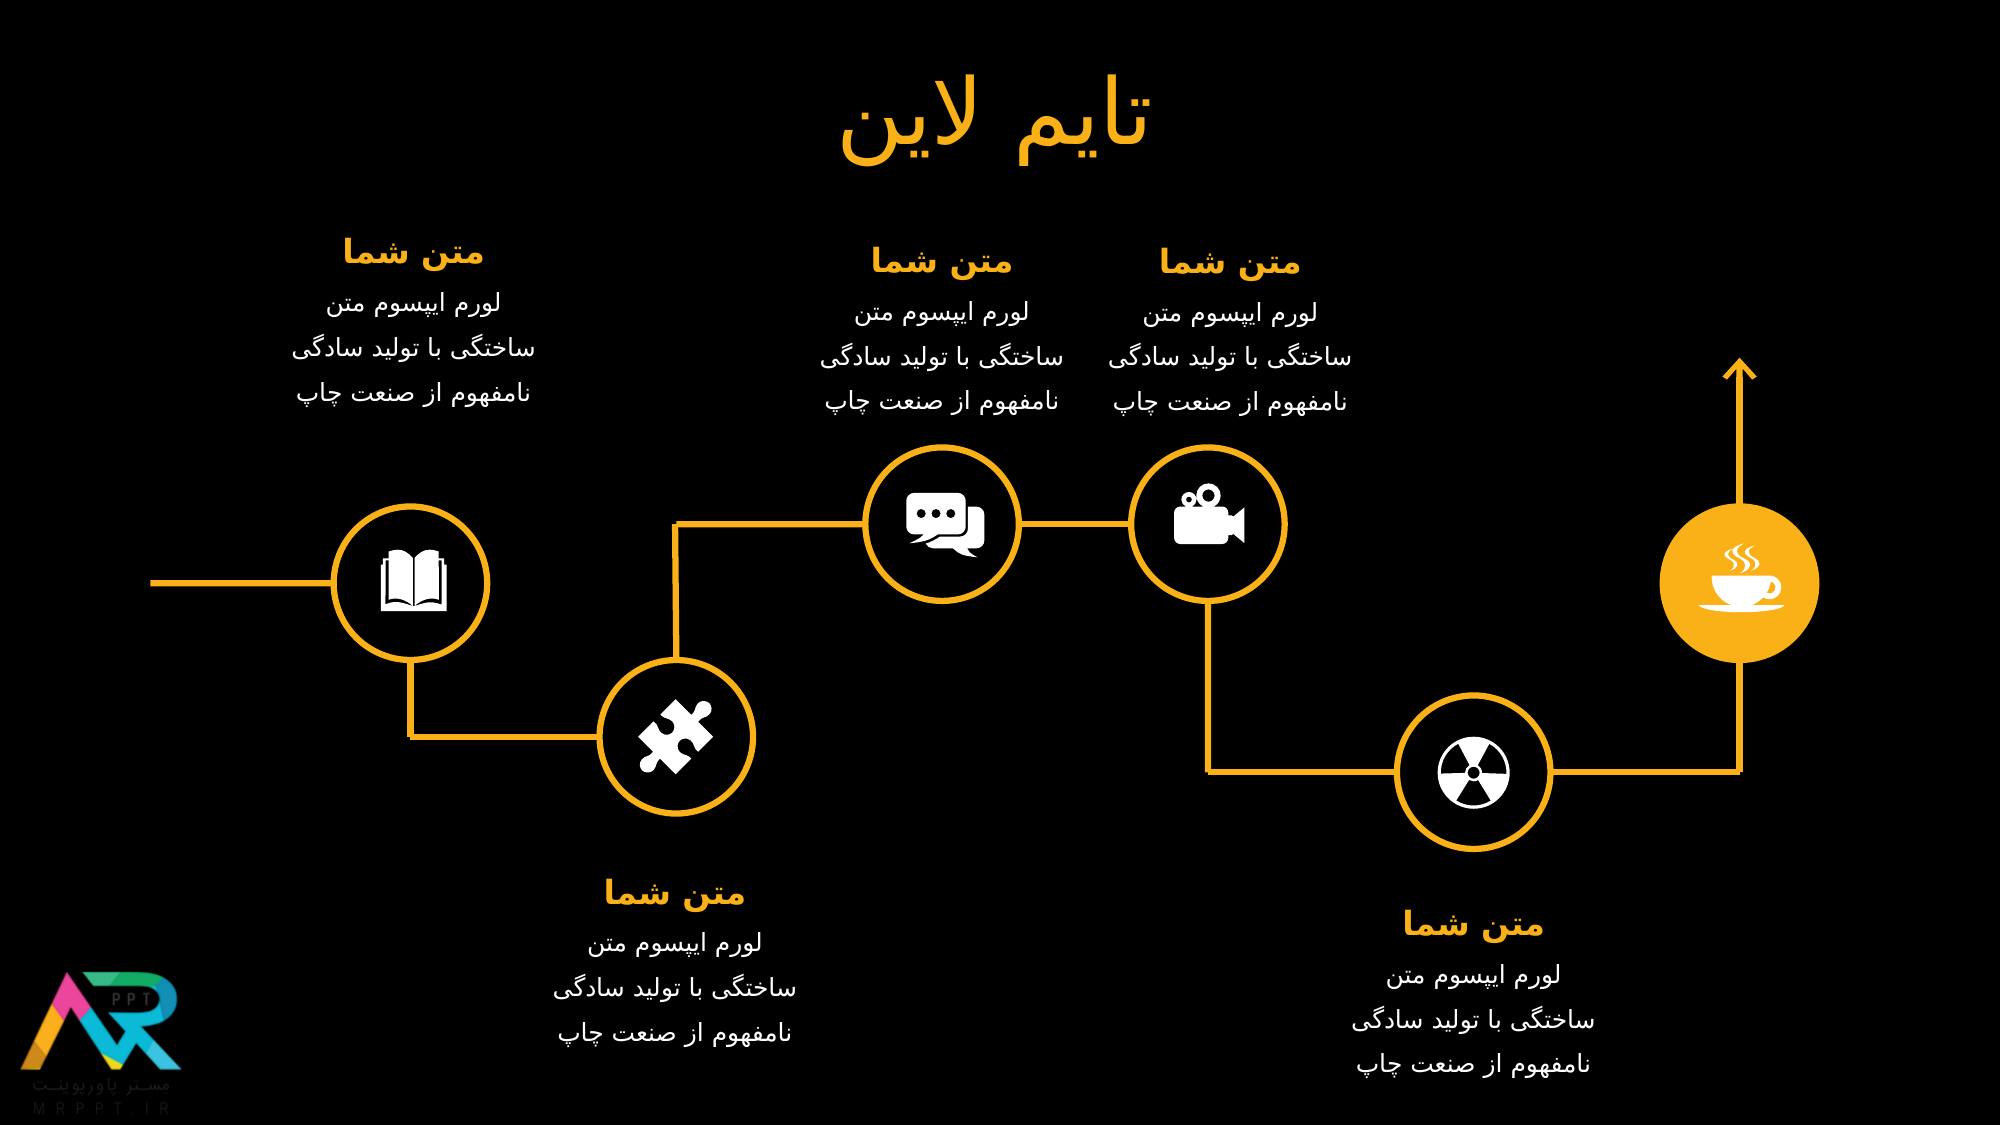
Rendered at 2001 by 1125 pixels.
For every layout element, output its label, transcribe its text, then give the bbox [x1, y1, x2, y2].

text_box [525, 842, 825, 1054]
text_box [332, 505, 489, 661]
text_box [1081, 212, 1380, 423]
text_box تایم لاین [692, 45, 1298, 170]
text_box [1173, 482, 1246, 546]
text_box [1324, 876, 1623, 1085]
text_box [598, 659, 755, 815]
text_box [905, 491, 986, 559]
picture [0, 963, 200, 1125]
text_box [1130, 446, 1286, 602]
text_box [1436, 735, 1511, 810]
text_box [264, 202, 563, 415]
text_box [1396, 694, 1552, 851]
text_box [1696, 542, 1787, 614]
text_box [1661, 505, 1818, 661]
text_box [792, 211, 1092, 422]
text_box [379, 548, 448, 613]
text_box [864, 446, 1020, 602]
text_box [636, 697, 715, 776]
